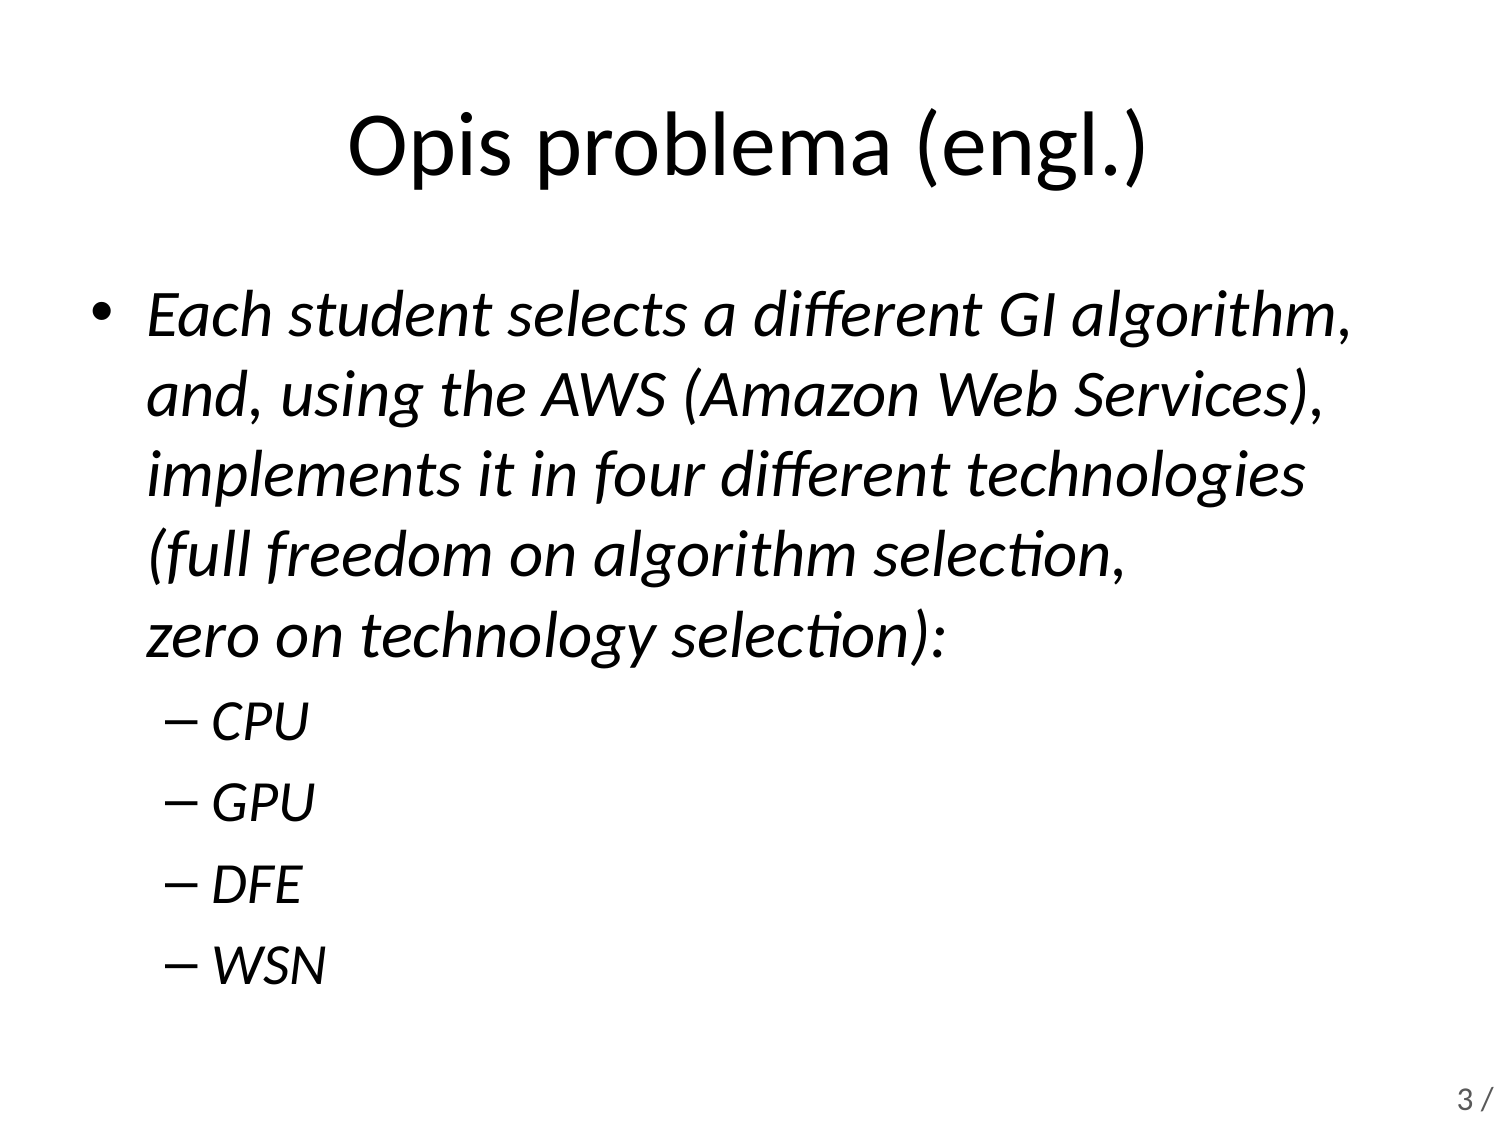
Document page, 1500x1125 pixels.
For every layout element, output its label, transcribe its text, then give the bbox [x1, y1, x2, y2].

list Each student selects a different GI algorithm, and, using the AWS (Amazon Web Services), implements it in four different technologies (full freedom on algorithm selection, zero on technology selection): CPU GPU DFE WSN [75, 262, 1425, 1005]
title Opis problema (engl.) [75, 45, 1425, 233]
